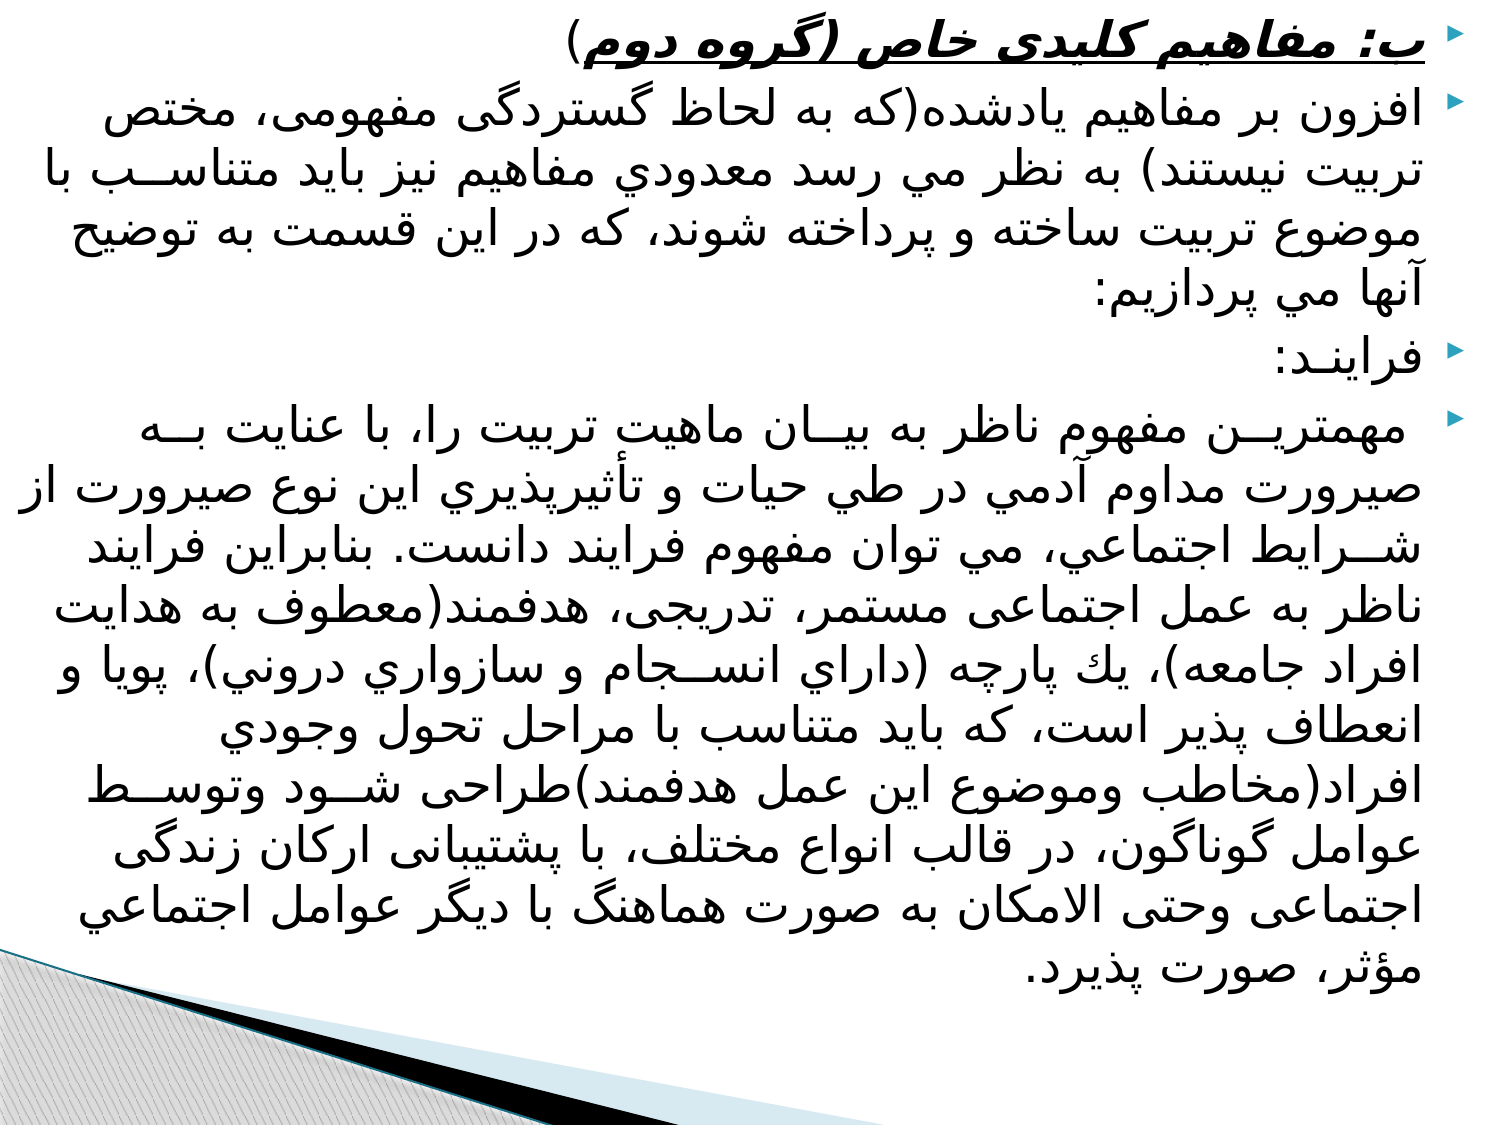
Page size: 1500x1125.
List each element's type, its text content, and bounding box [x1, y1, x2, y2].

list ب: مفاهيم کليدی خاص (گروه دوم) افزون بر مفاهيم يادشده(که به لحاظ گستردگی مفهومی، مختص تربيت نيستند) به نظر مي رسد معدودي مفاهيم نيز بايد متناســب با موضوع تربيت ساخته و پرداخته شوند، كه در اين قسمت به توضيح آنها مي پردازيم: فراينـد: مهمتريــن مفهوم ناظر به بيــان ماهيت تربيت را، با عنايت بــه صيرورت مداوم آدمي در طي حيات و تأثيرپذيري اين نوع صيرورت از شــرايط اجتماعي، مي توان مفهوم فرايند دانست. بنابراين فرايند ناظر به عمل اجتماعی مستمر، تدريجی، هدفمند(معطوف به هدايت افراد جامعه)، يك پارچه (داراي انســجام و سازواري دروني)، پويا و انعطاف پذير است، كه بايد متناسب با مراحل تحول وجودي افراد(مخاطب وموضوع اين عمل هدفمند)طراحی شــود وتوســط عوامل گوناگون، در قالب انواع مختلف، با پشتيبانی ارکان زندگی اجتماعی وحتی الامکان به صورت هماهنگ با ديگر عوامل اجتماعي مؤثر، صورت پذيرد. [0, 0, 1500, 1125]
